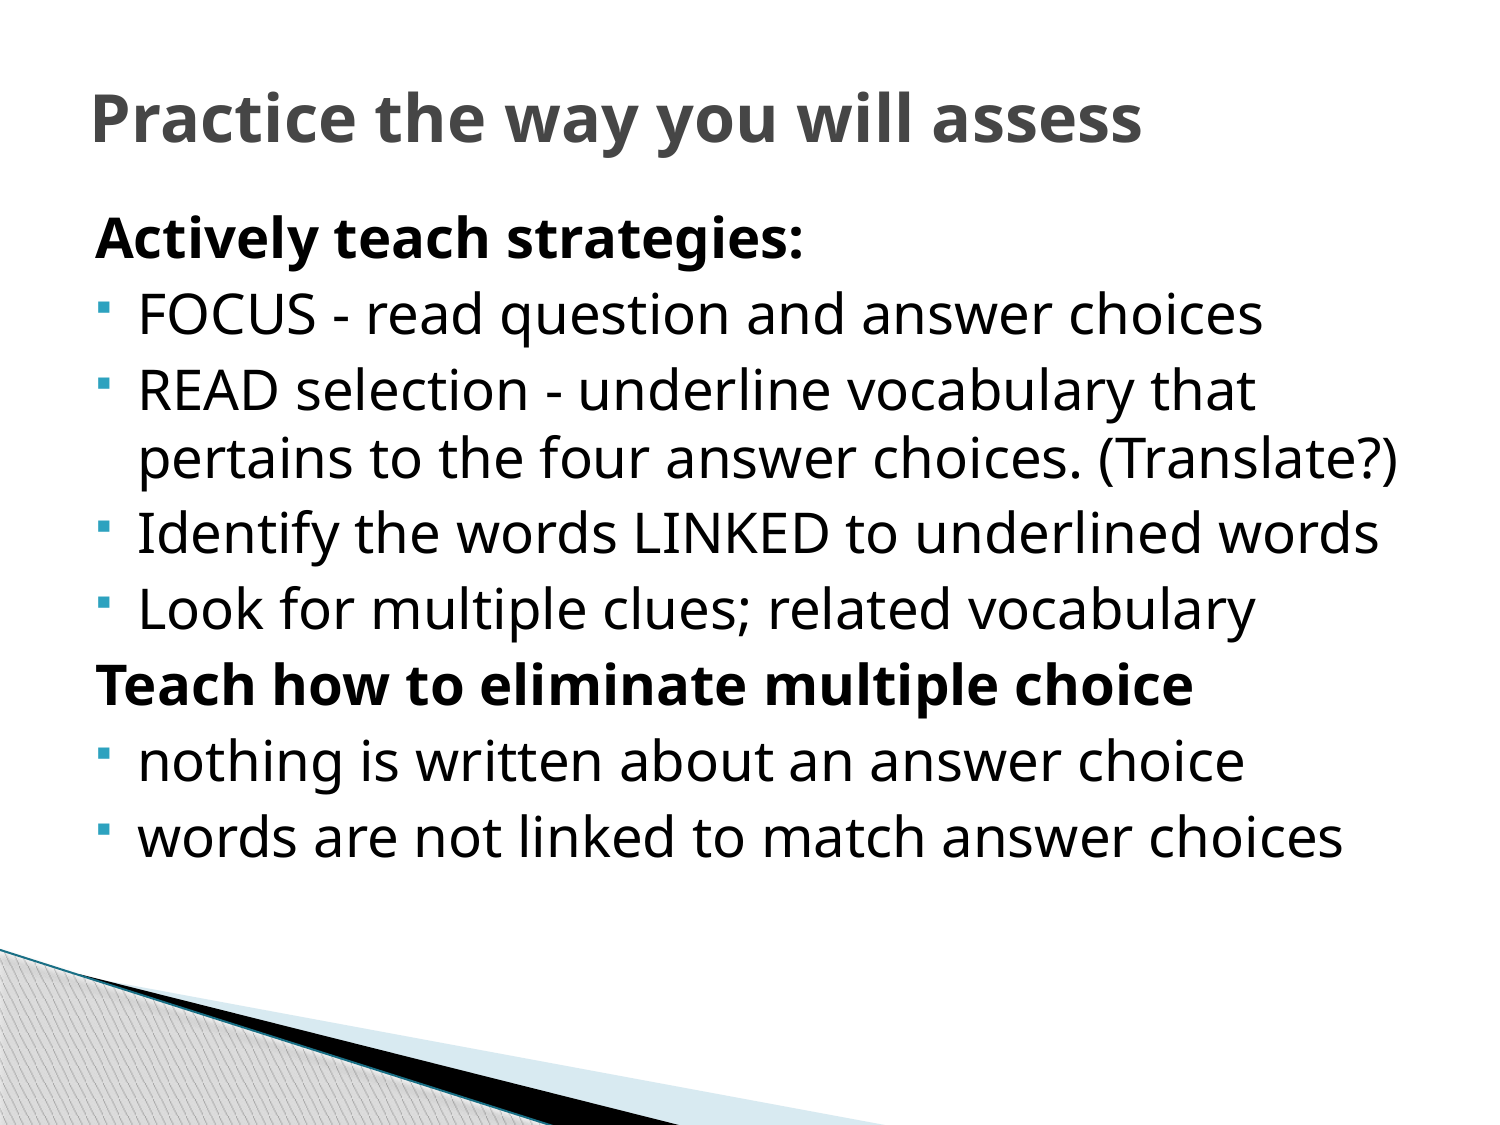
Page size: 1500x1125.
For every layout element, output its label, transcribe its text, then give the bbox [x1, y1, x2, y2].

list Actively teach strategies: FOCUS - read question and answer choices READ selection - underline vocabulary that pertains to the four answer choices. (Translate?) Identify the words LINKED to underlined words Look for multiple clues; related vocabulary Teach how to eliminate multiple choice nothing is written about an answer choice words are not linked to match answer choices [62, 195, 1463, 1038]
title Practice the way you will assess [75, 45, 1425, 188]
